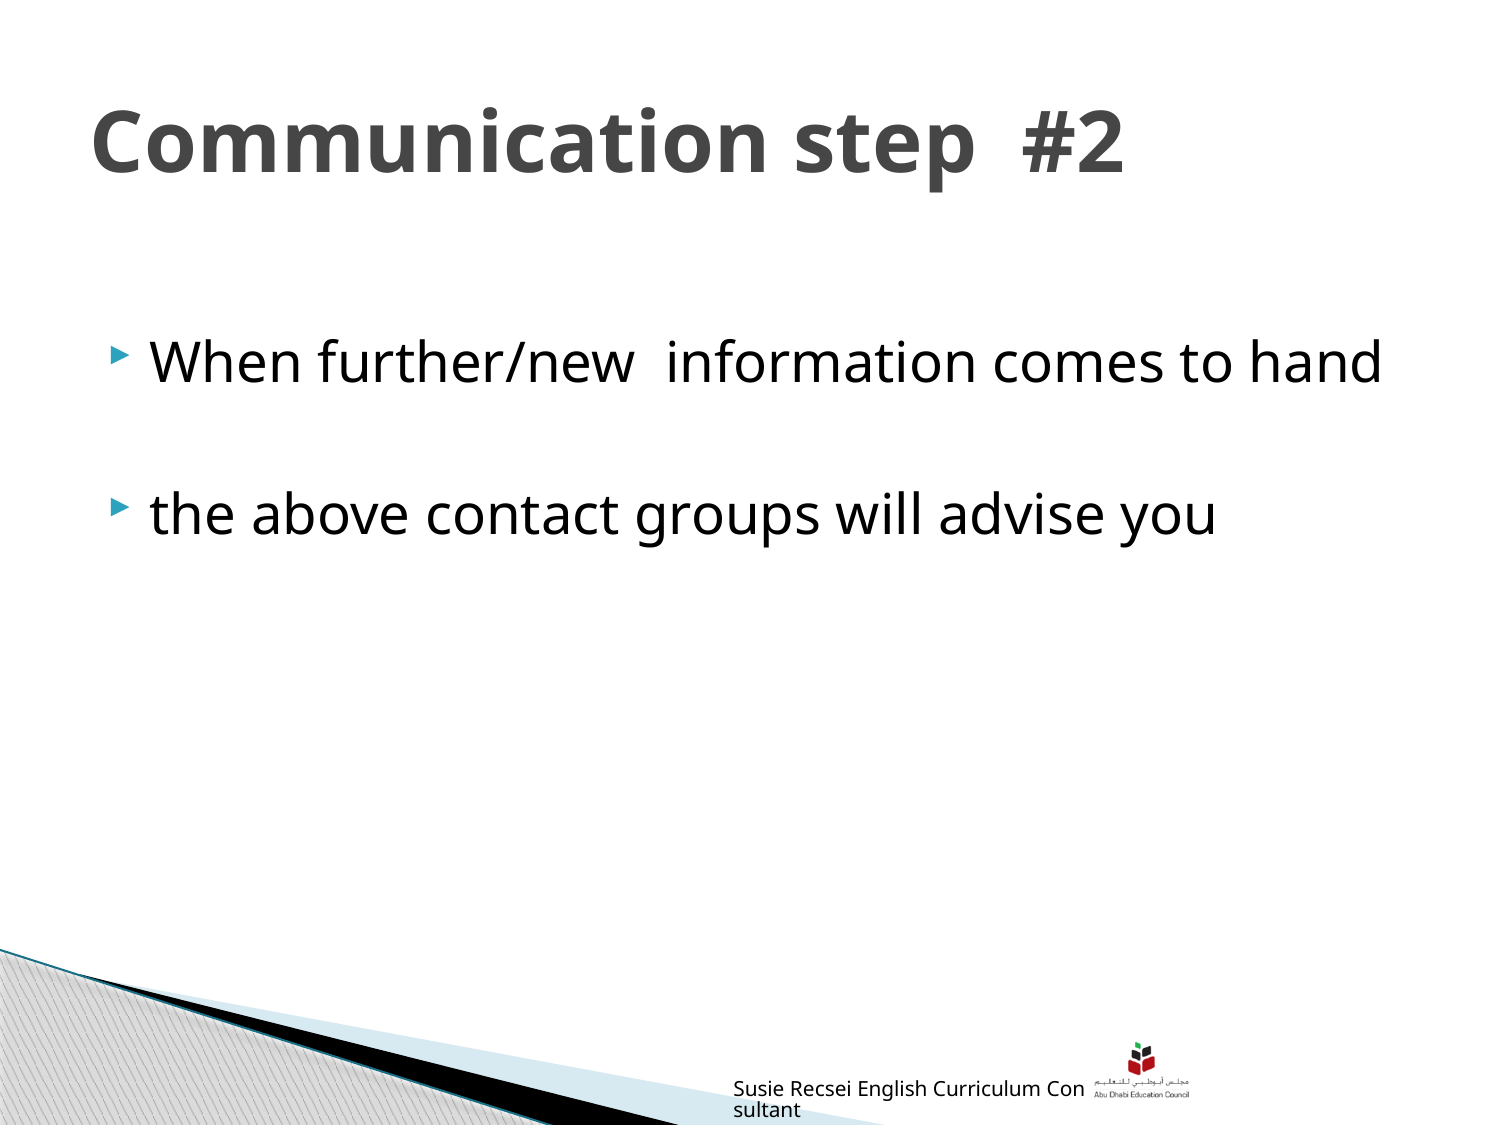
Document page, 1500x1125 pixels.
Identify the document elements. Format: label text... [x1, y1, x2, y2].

title Communication step #2 [75, 45, 1425, 233]
list When further/new information comes to hand the above contact groups will advise you [75, 243, 1425, 986]
picture [1087, 1037, 1195, 1104]
footer Susie Recsei English Curriculum Consultant [718, 1051, 1084, 1112]
